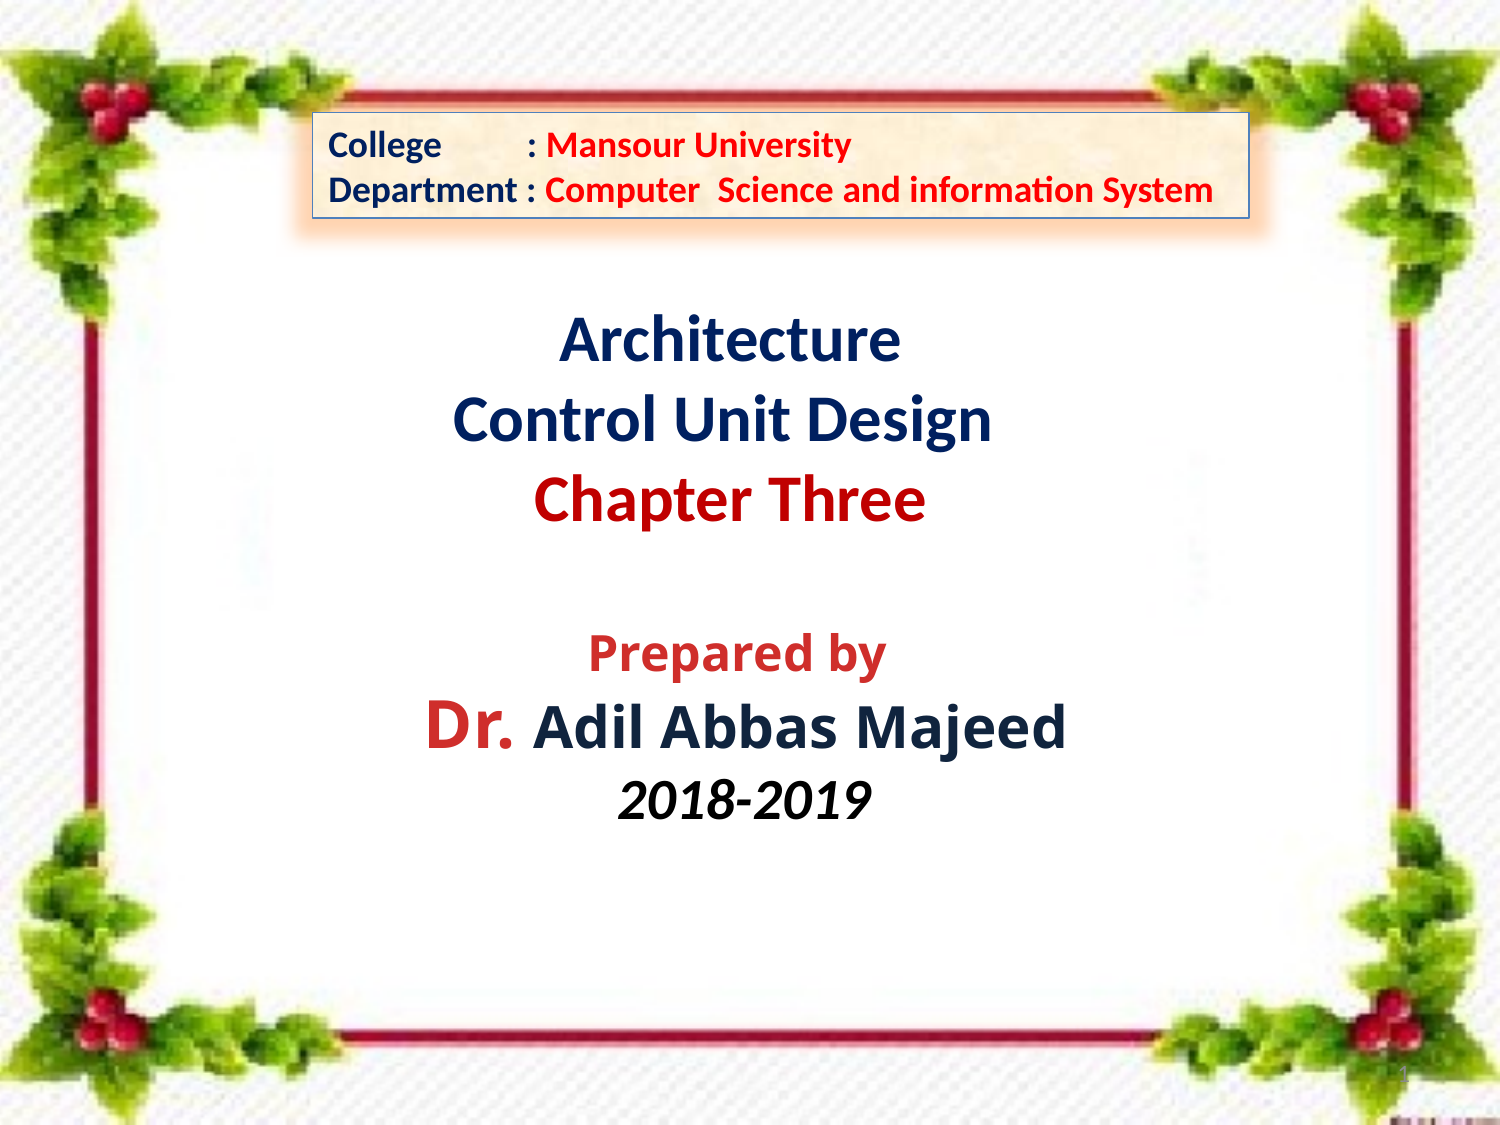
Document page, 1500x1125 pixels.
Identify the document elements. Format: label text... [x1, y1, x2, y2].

slide_number 1 [1074, 1042, 1425, 1103]
text_box Prepared by Dr. Adil Abbas Majeed 2018-2019 [125, 554, 1363, 884]
picture [0, 0, 1500, 1125]
text_box Architecture Control Unit Design Chapter Three [212, 287, 1250, 543]
text_box College : Mansour University Department : Computer Science and information System [312, 112, 1250, 219]
